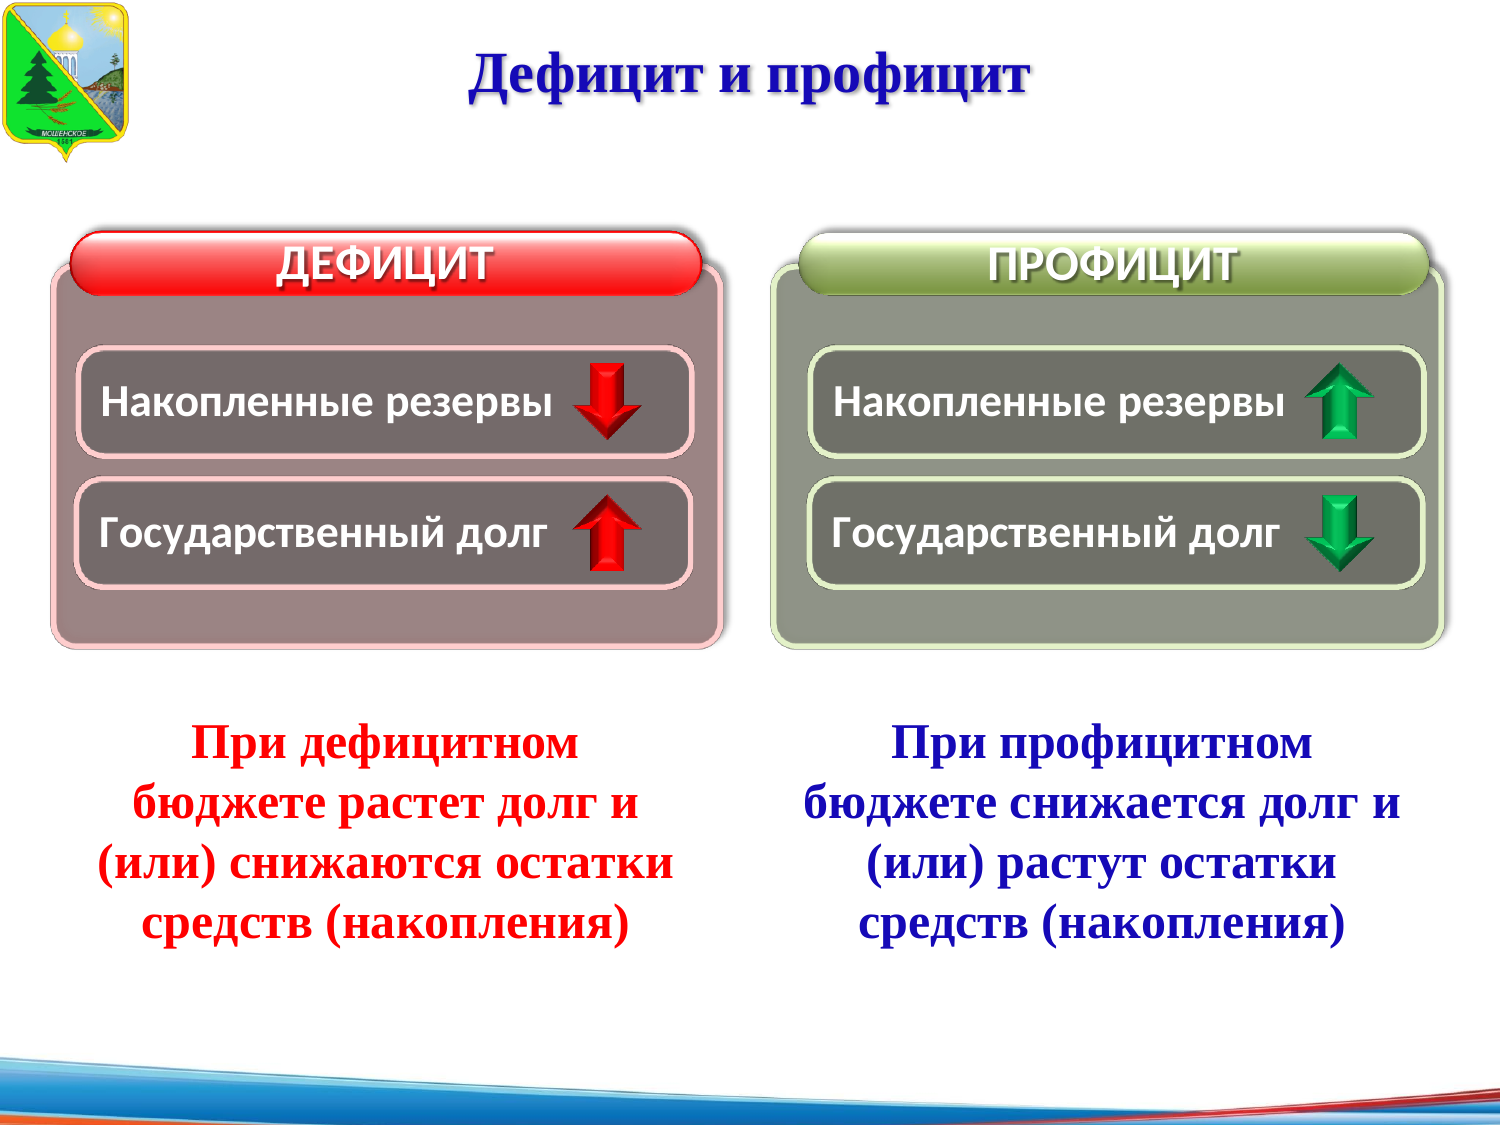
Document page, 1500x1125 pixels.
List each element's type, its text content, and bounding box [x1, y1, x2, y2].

text_box [45, 248, 736, 653]
text_box [571, 362, 642, 440]
text_box Накопленные резервы Государственный долг [97, 370, 559, 562]
text_box Накопленные резервы Государственный долг [829, 370, 1292, 562]
text_box [765, 249, 1457, 653]
text_box [1303, 361, 1375, 439]
text_box [64, 203, 715, 333]
text_box [793, 204, 1442, 333]
text_box [72, 474, 694, 590]
text_box ПРОФИЦИТ [985, 230, 1207, 295]
text_box [806, 343, 1427, 459]
text_box [1207, 217, 1285, 329]
picture [0, 0, 131, 165]
text_box Дефицит и профицит [135, 46, 1500, 154]
text_box При дефицитном бюджете растет долг и (или) снижаются остатки средств (накопления) [87, 708, 684, 954]
text_box [805, 474, 1426, 590]
text_box При профицитном бюджете снижается долг и (или) растут остатки средств (накопления) [793, 708, 1412, 954]
text_box [956, 217, 1207, 329]
text_box [0, 1035, 1500, 1125]
text_box ДЕФИЦИТ [274, 229, 461, 295]
text_box [461, 216, 540, 329]
text_box [1303, 494, 1375, 572]
text_box [245, 216, 461, 329]
text_box [74, 343, 695, 459]
text_box [571, 493, 642, 571]
